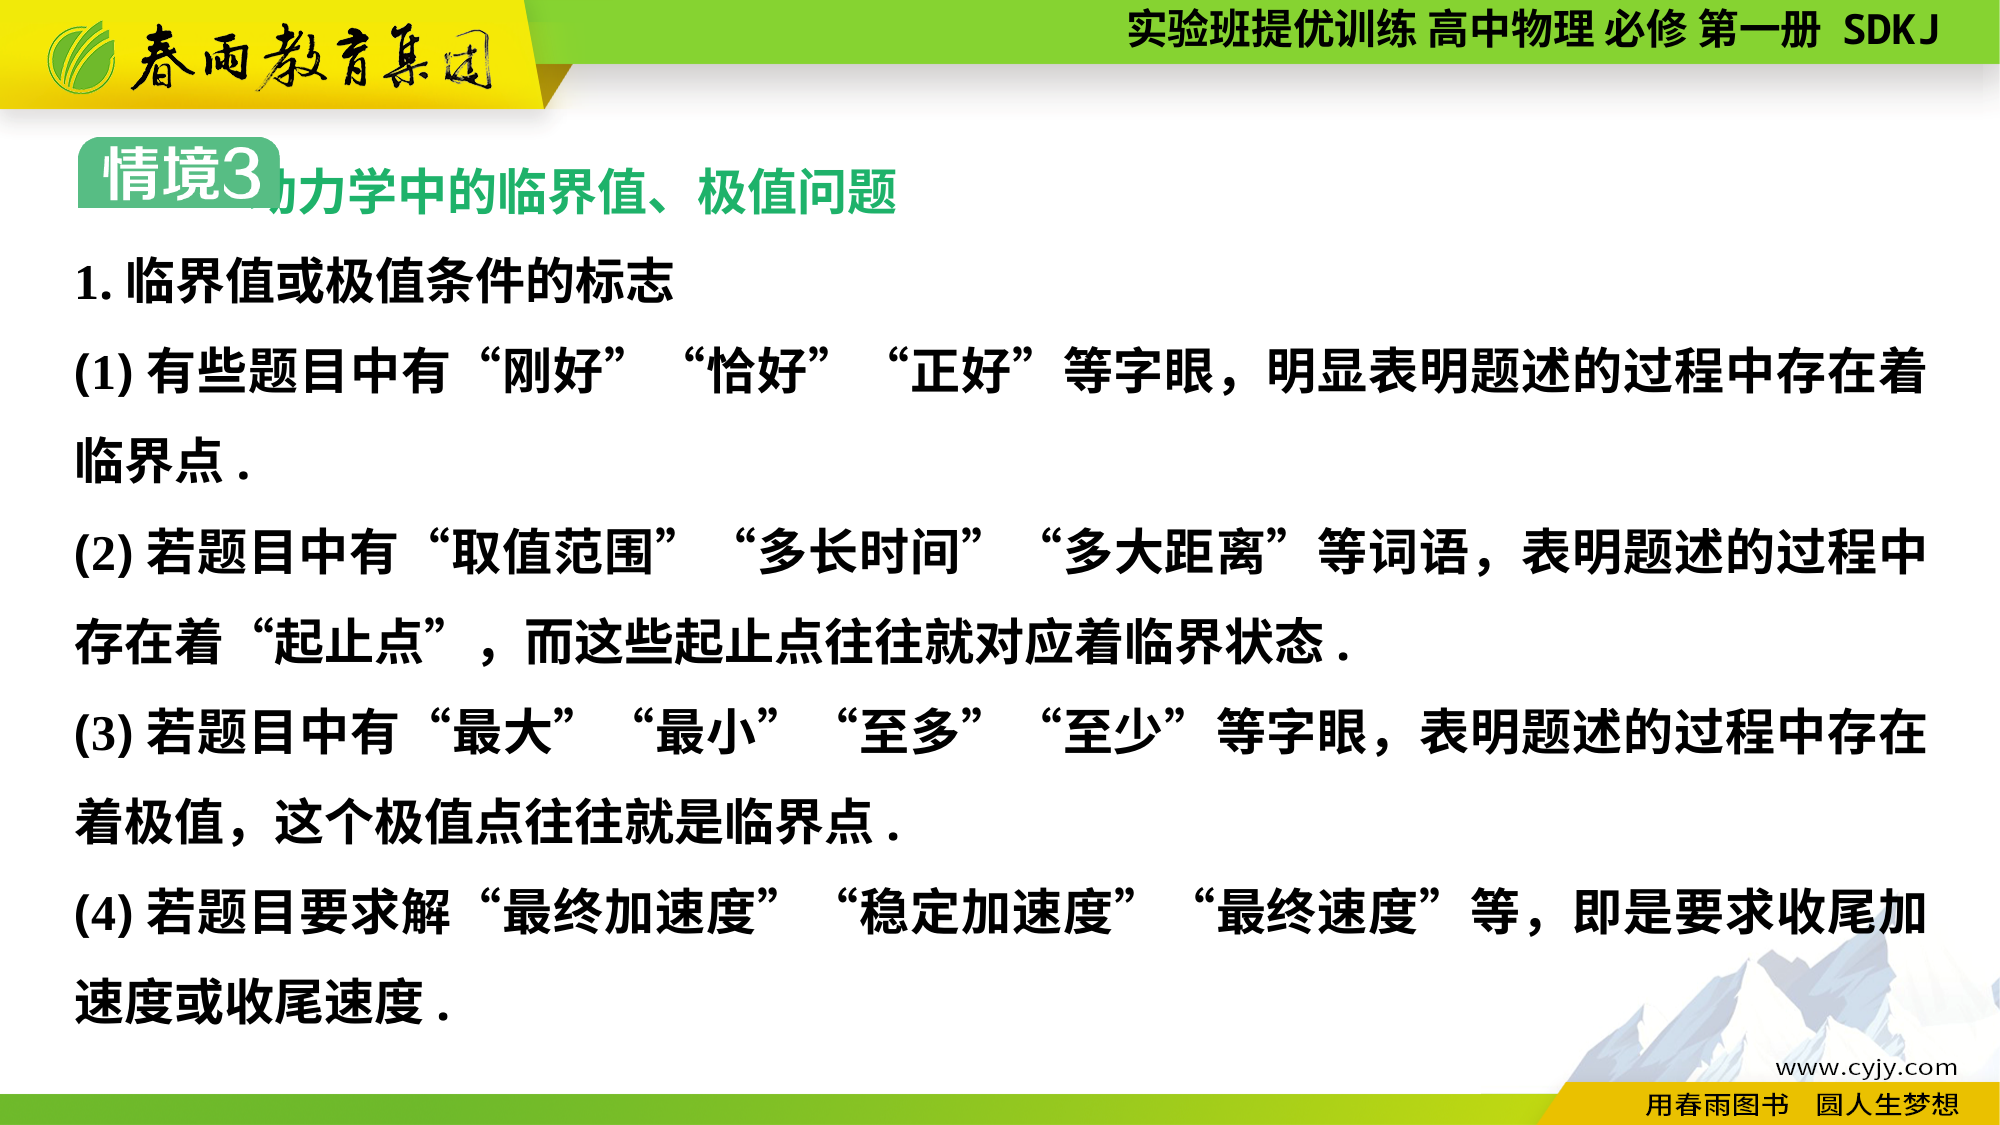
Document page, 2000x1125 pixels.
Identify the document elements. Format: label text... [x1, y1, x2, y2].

list 动力学中的临界值、极值问题 1.临界值或极值条件的标志 (1)有些题目中有“刚好”“恰好”“正好”等字眼，明显表明题述的过程中存在着临界点. (2)若题目中有“取值范围”“多长时间”“多大距离”等词语，表明题述的过程中存在着“起止点”，而这些起止点往往就对应着临界状态. (3)若题目中有“最大”“最小”“至多”“至少”等字眼，表明题述的过程中存在着极值，这个极值点往往就是临界点. (4)若题目要求解“最终加速度”“稳定加速度”“最终速度”等，即是要求收尾加速度或收尾速度. [59, 122, 1944, 1035]
picture [0, 0, 2000, 1125]
